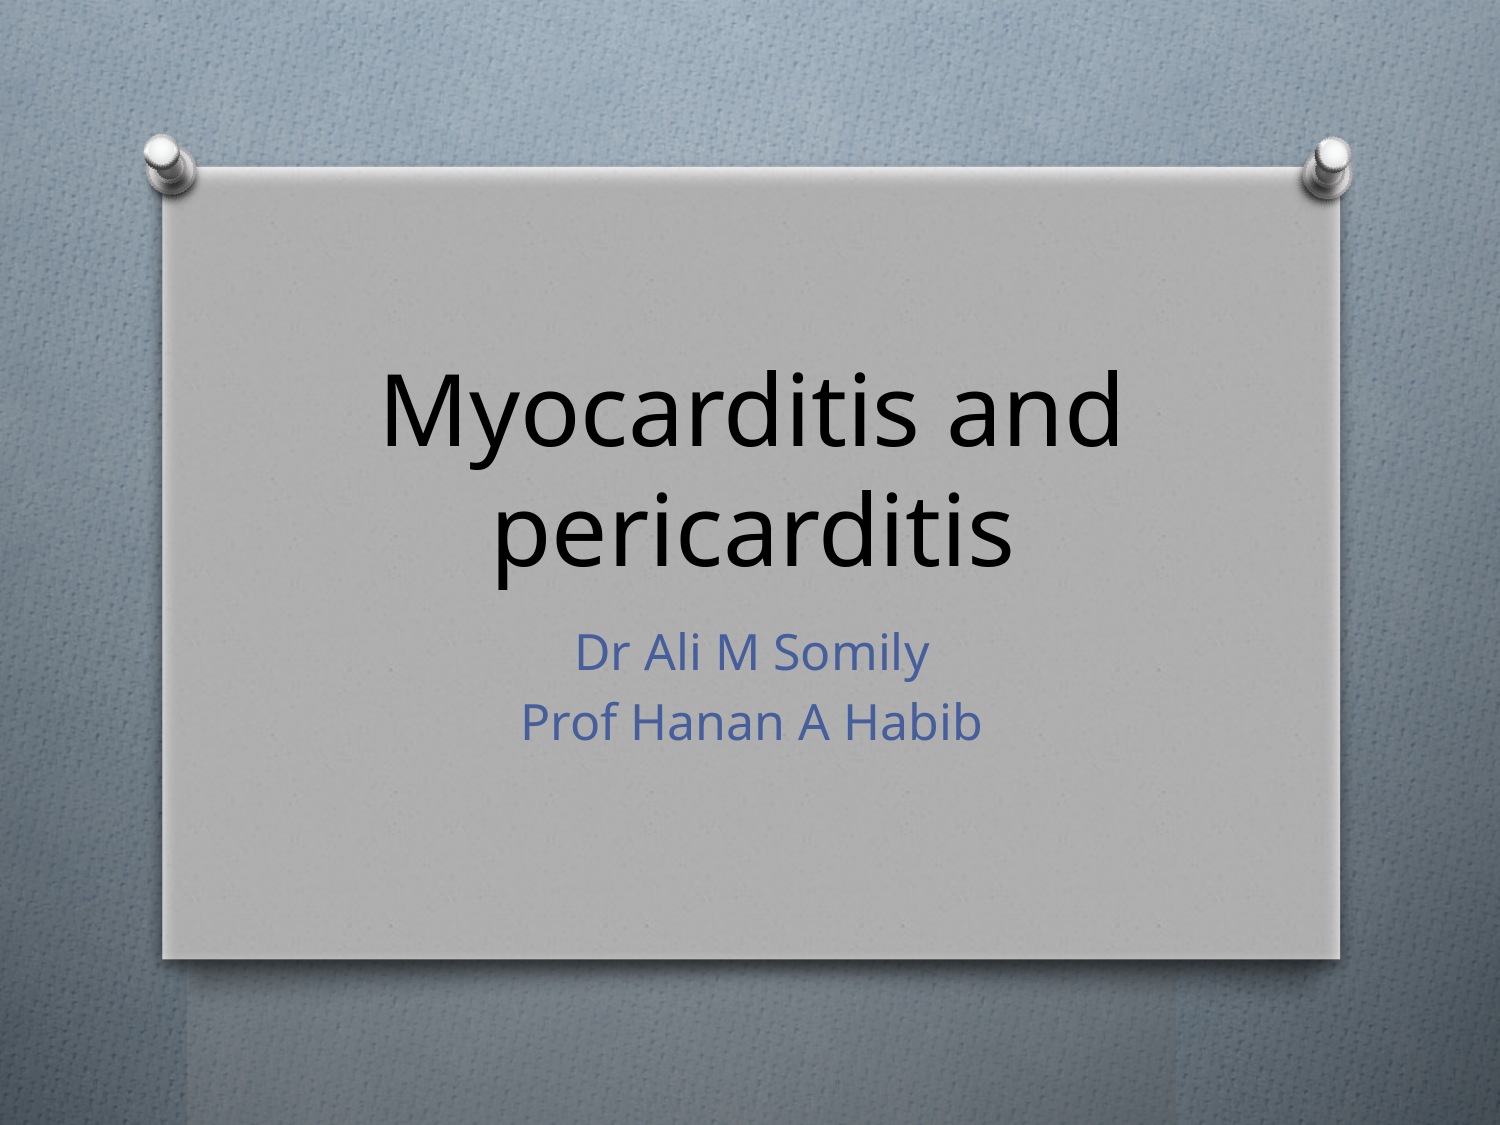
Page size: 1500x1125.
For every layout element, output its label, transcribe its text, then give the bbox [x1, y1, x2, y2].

picture [112, 100, 235, 224]
subtitle Dr Ali M Somily Prof Hanan A Habib [283, 612, 1221, 863]
title Myocarditis and pericarditis [283, 294, 1223, 595]
picture [1274, 109, 1396, 230]
